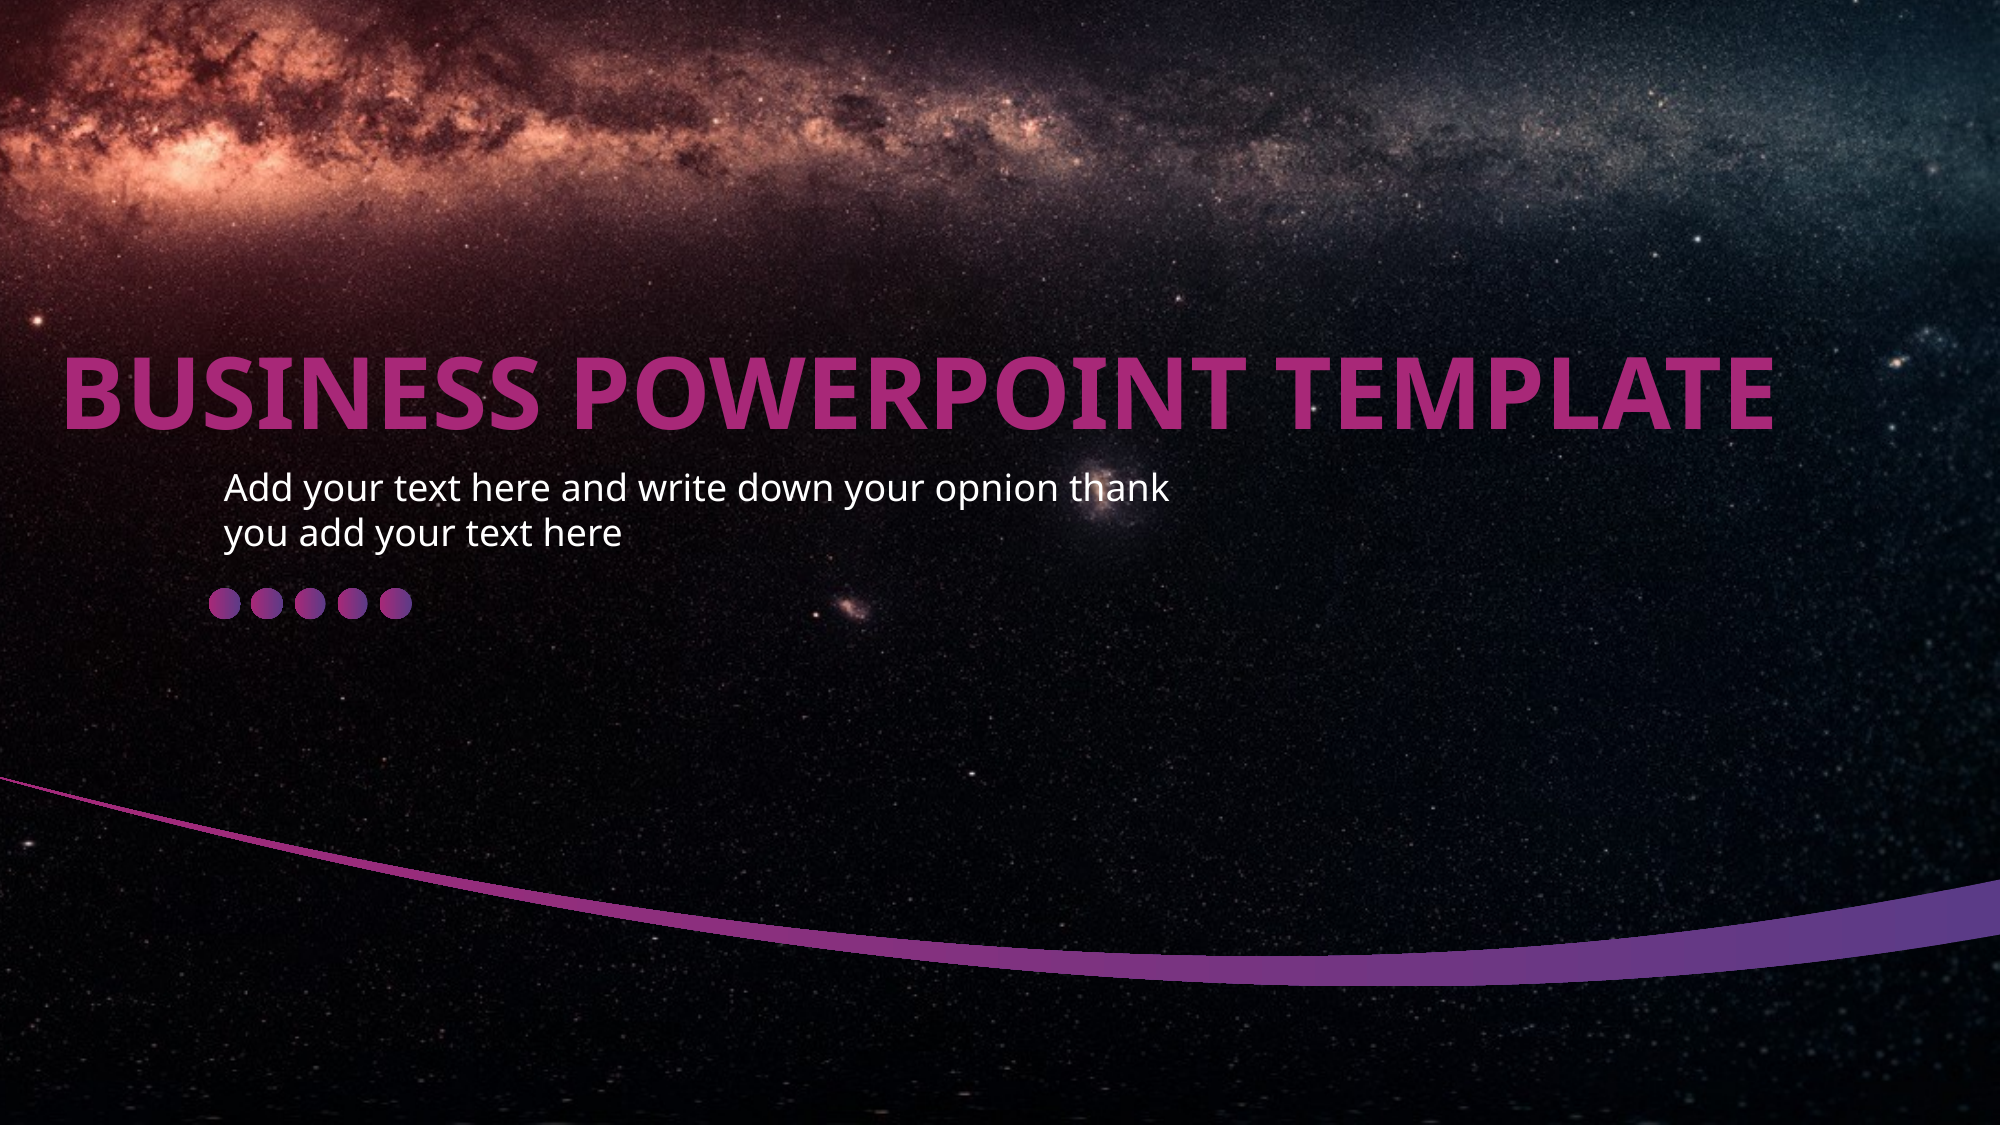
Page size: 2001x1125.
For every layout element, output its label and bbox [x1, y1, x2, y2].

picture [0, 0, 2000, 1125]
text_box [0, 324, 1791, 619]
